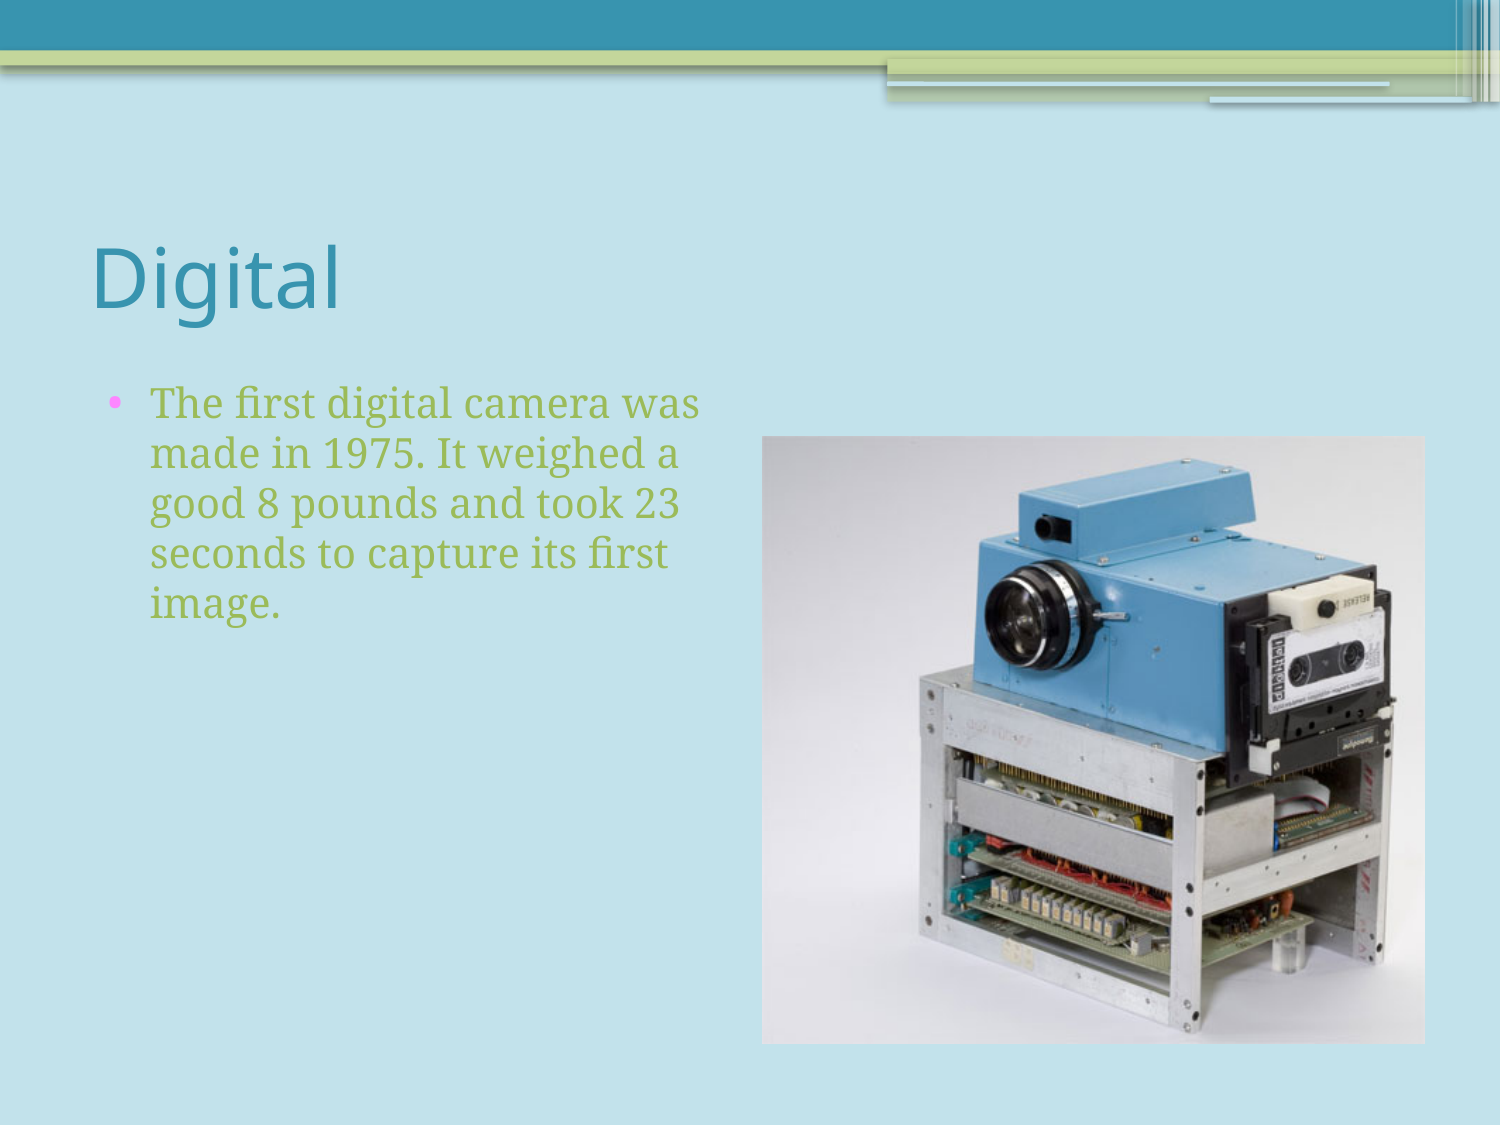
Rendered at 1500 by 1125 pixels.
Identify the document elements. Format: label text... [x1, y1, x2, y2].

title Digital [75, 187, 1425, 363]
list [762, 436, 1426, 1045]
list The first digital camera was made in 1975. It weighed a good 8 pounds and took 23 seconds to capture its first image. [75, 368, 738, 1112]
